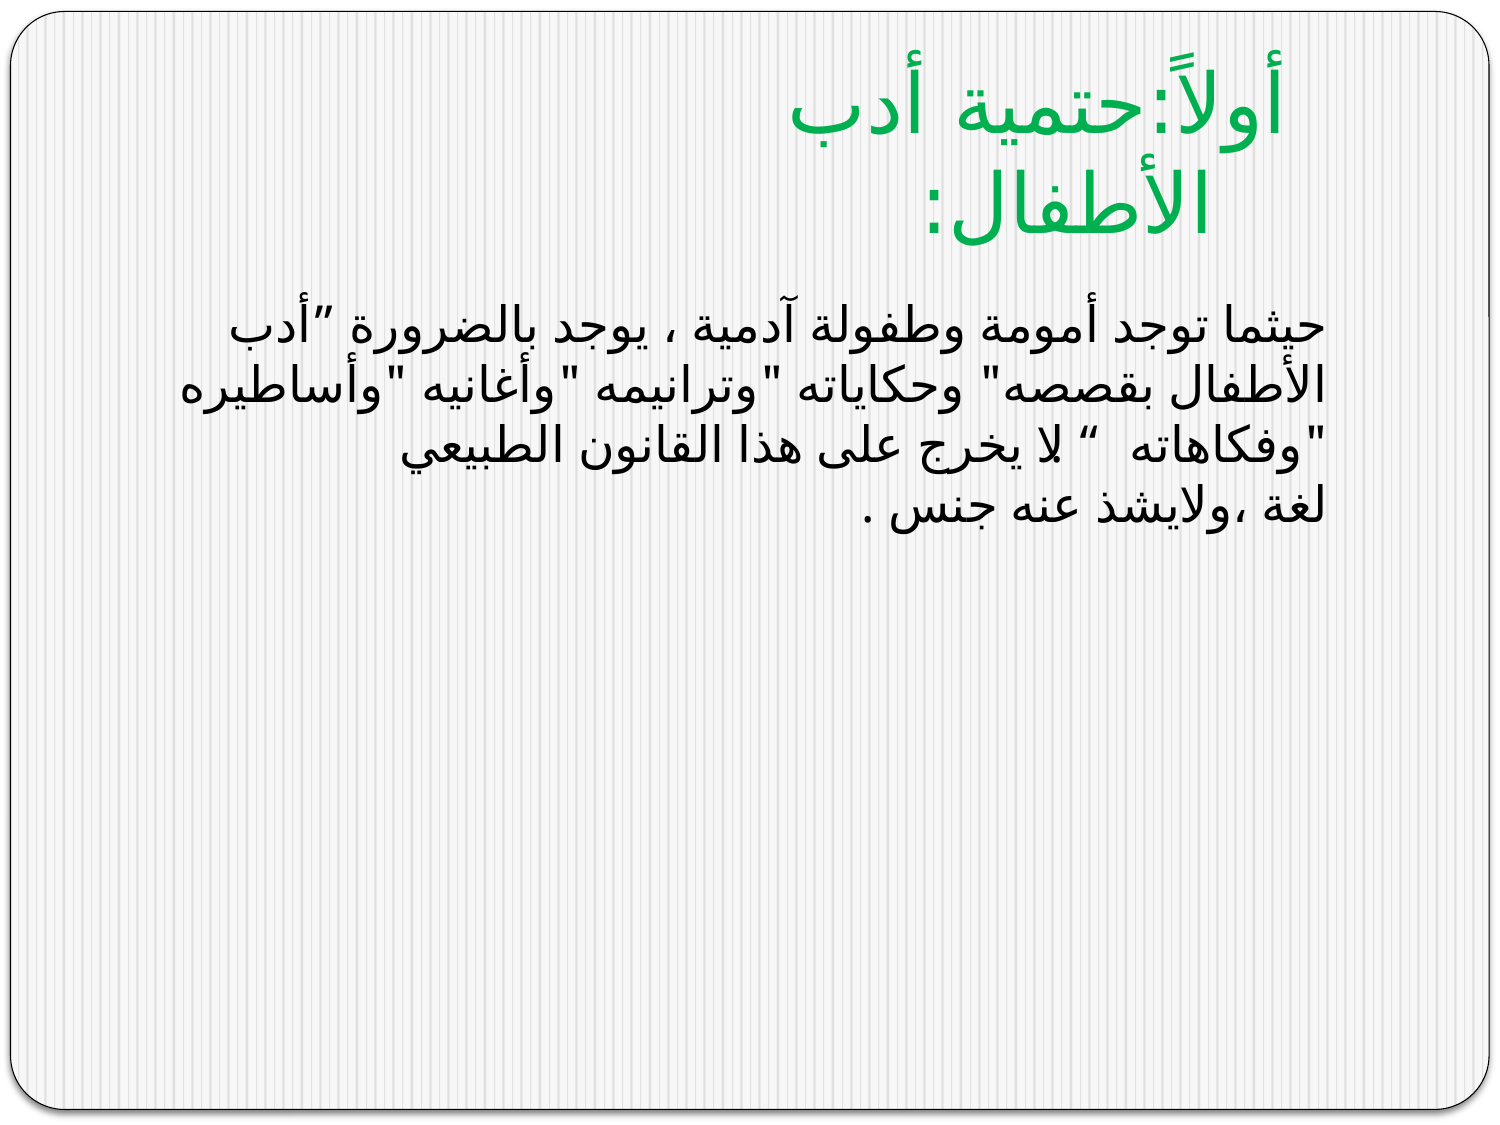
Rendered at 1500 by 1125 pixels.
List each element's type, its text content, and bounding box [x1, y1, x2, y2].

list حيثما توجد أمومة وطفولة آدمية ، يوجد بالضرورة ”أدب الأطفال بقصصه" وحكاياته "وترانيمه "وأغانيه "وأساطيره "وفكاهاته“ . لا يخرج على هذا القانون الطبيعي لغة ،ولايشذ عنه جنس . [147, 219, 1388, 1035]
title أولاً:حتمية أدب الأطفال: [773, 113, 1436, 266]
